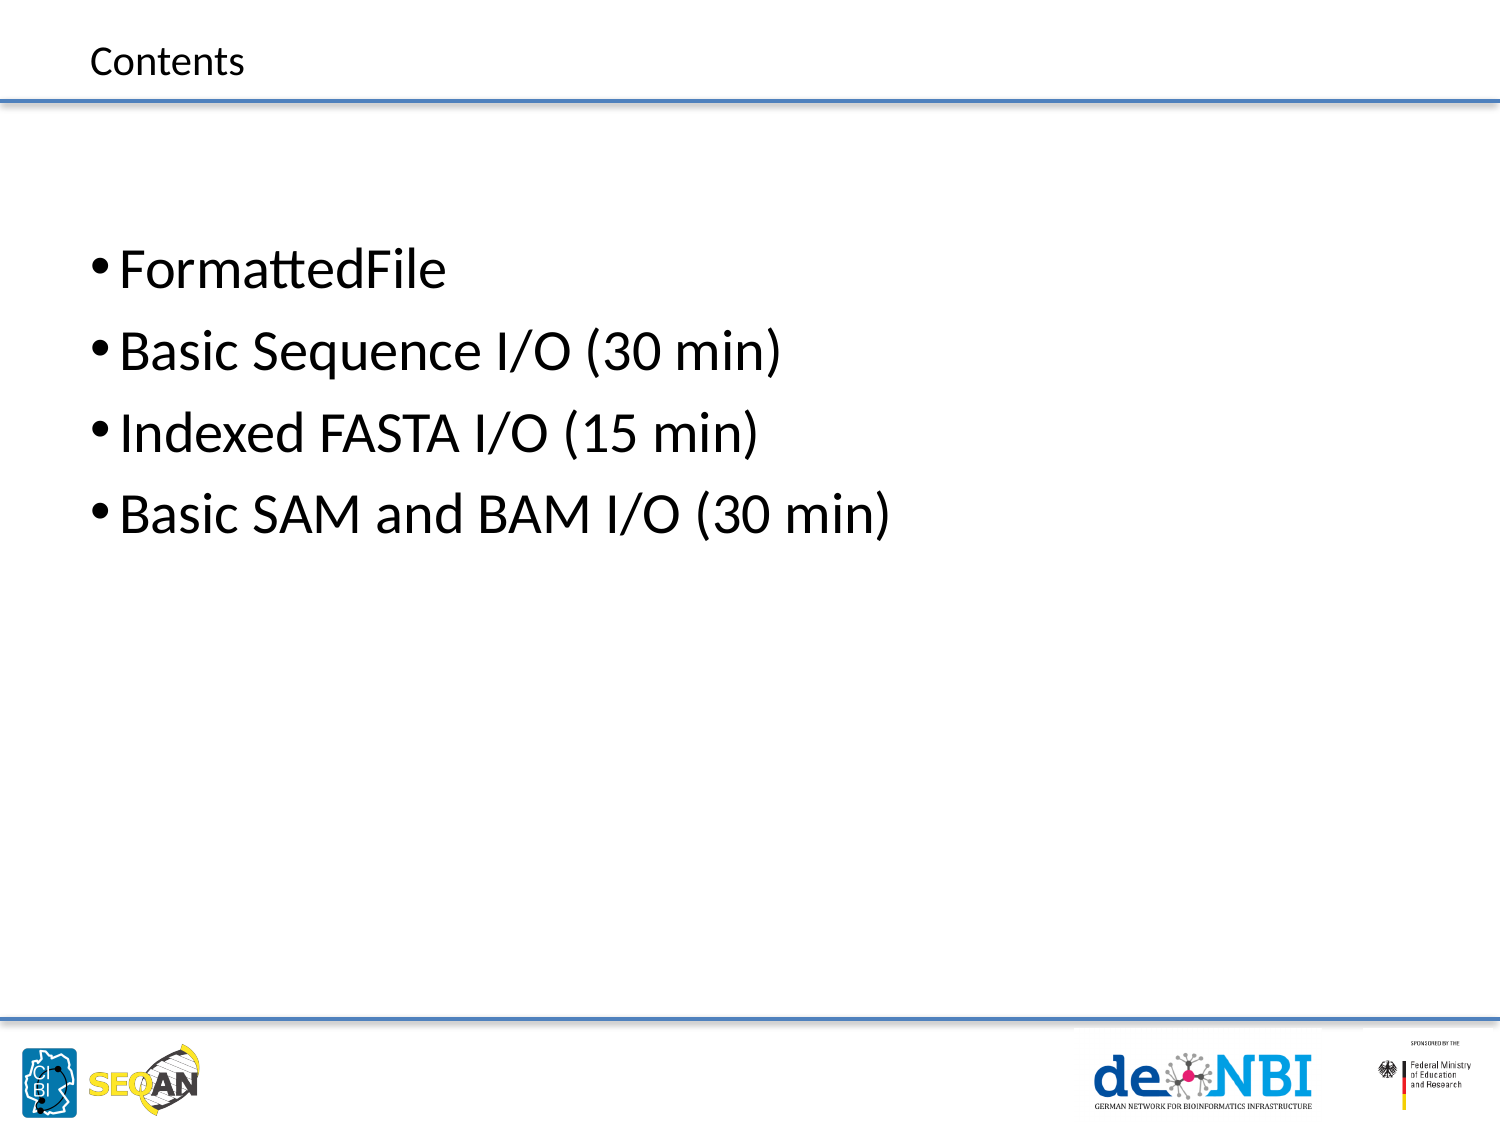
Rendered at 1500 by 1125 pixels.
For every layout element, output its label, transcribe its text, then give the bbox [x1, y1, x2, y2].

picture [1074, 1028, 1322, 1122]
title Contents [75, 25, 1425, 92]
picture [40, 1051, 48, 1059]
list FormattedFile Basic Sequence I/O (30 min) Indexed FASTA I/O (15 min) Basic SAM and BAM I/O (30 min) [75, 222, 1425, 888]
picture [33, 1108, 44, 1113]
picture [31, 1060, 40, 1071]
picture [75, 1042, 202, 1121]
